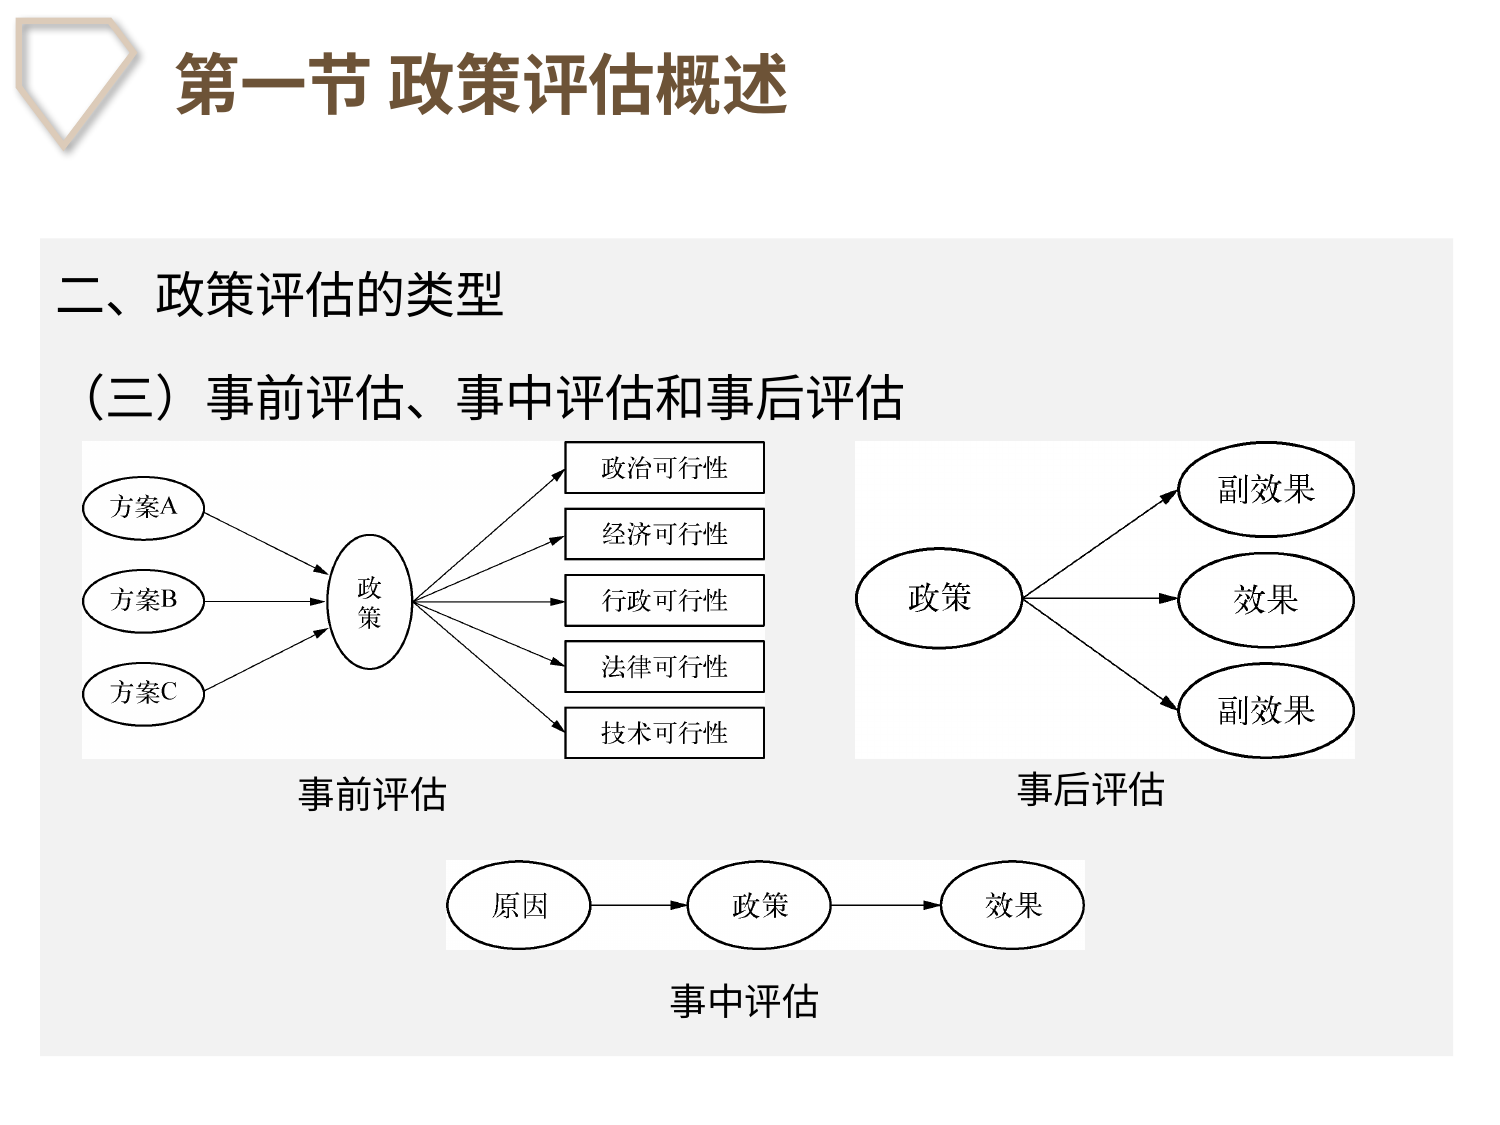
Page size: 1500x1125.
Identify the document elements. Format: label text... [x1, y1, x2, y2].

text_box 事后评估 [1001, 759, 1183, 819]
text_box 事前评估 [282, 763, 521, 824]
title 第一节 政策评估概述 [158, 18, 1456, 159]
picture [855, 441, 1355, 759]
list 二、政策评估的类型 （三）事前评估、事中评估和事后评估 [40, 238, 1454, 1057]
picture [82, 441, 765, 759]
picture [446, 860, 1085, 950]
text_box 事中评估 [655, 970, 856, 1031]
